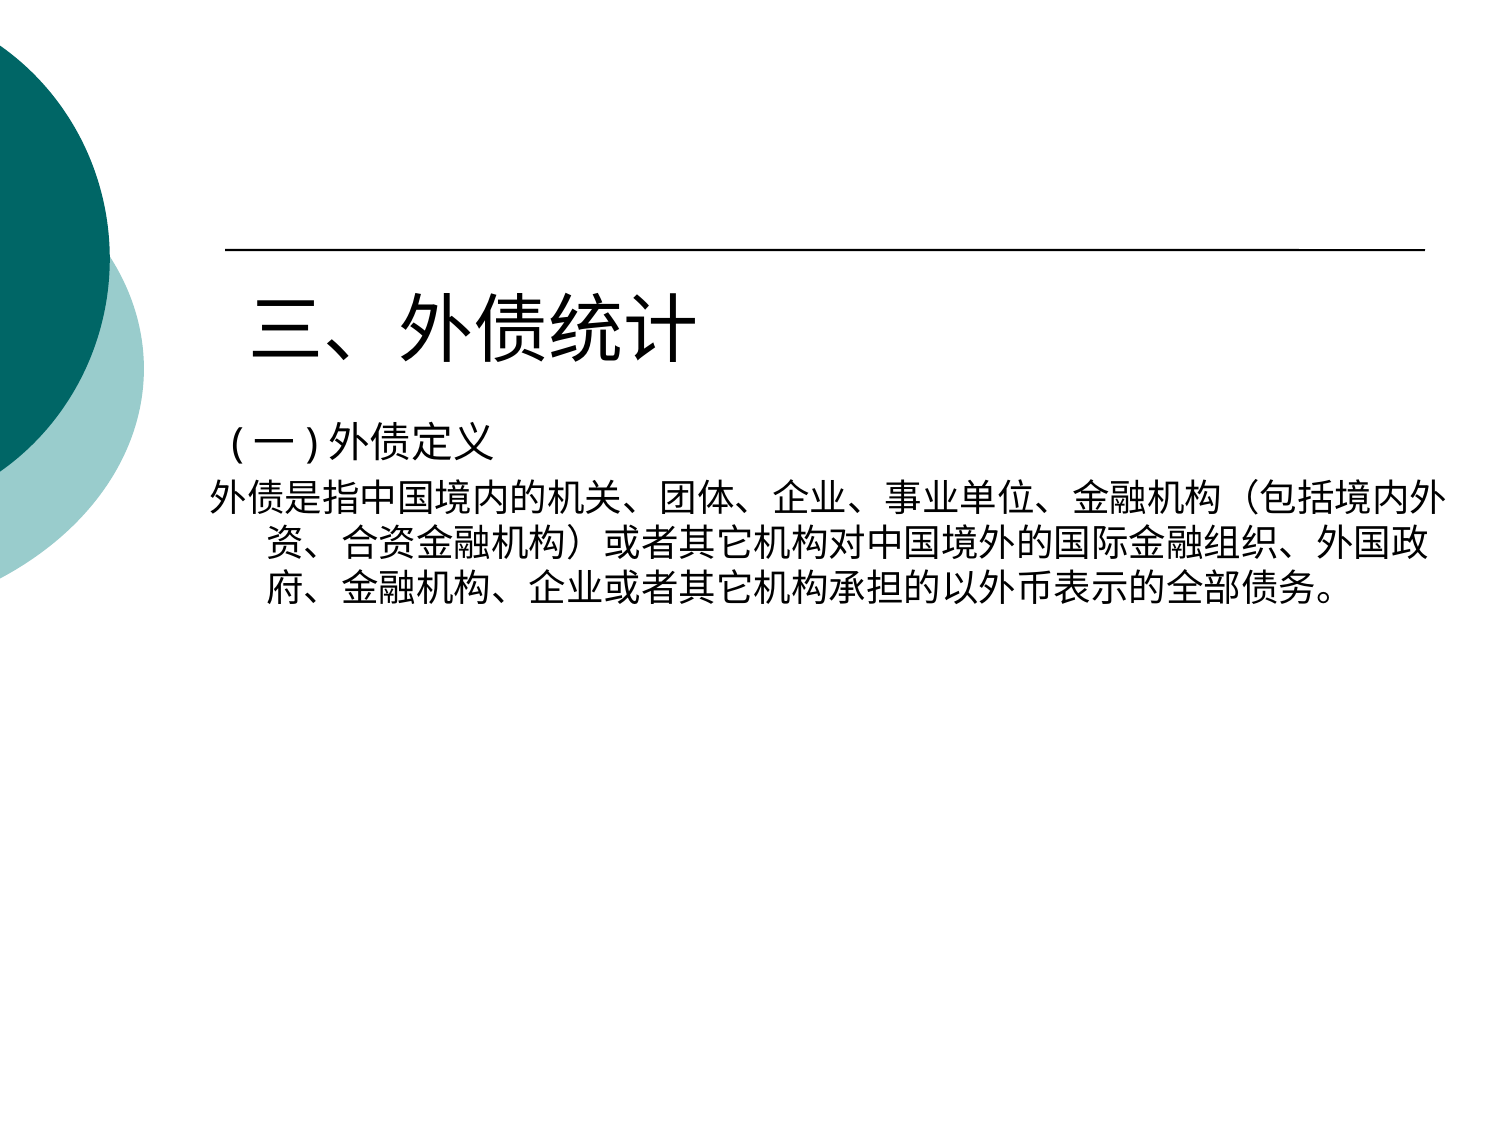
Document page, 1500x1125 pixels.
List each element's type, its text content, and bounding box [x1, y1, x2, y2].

text_box (一)外债定义 外债是指中国境内的机关、团体、企业、事业单位、金融机构（包括境内外资、合资金融机构）或者其它机构对中国境外的国际金融组织、外国政府、金融机构、企业或者其它机构承担的以外币表示的全部债务。 [195, 408, 1496, 967]
text_box 三、外债统计 [233, 284, 1416, 379]
